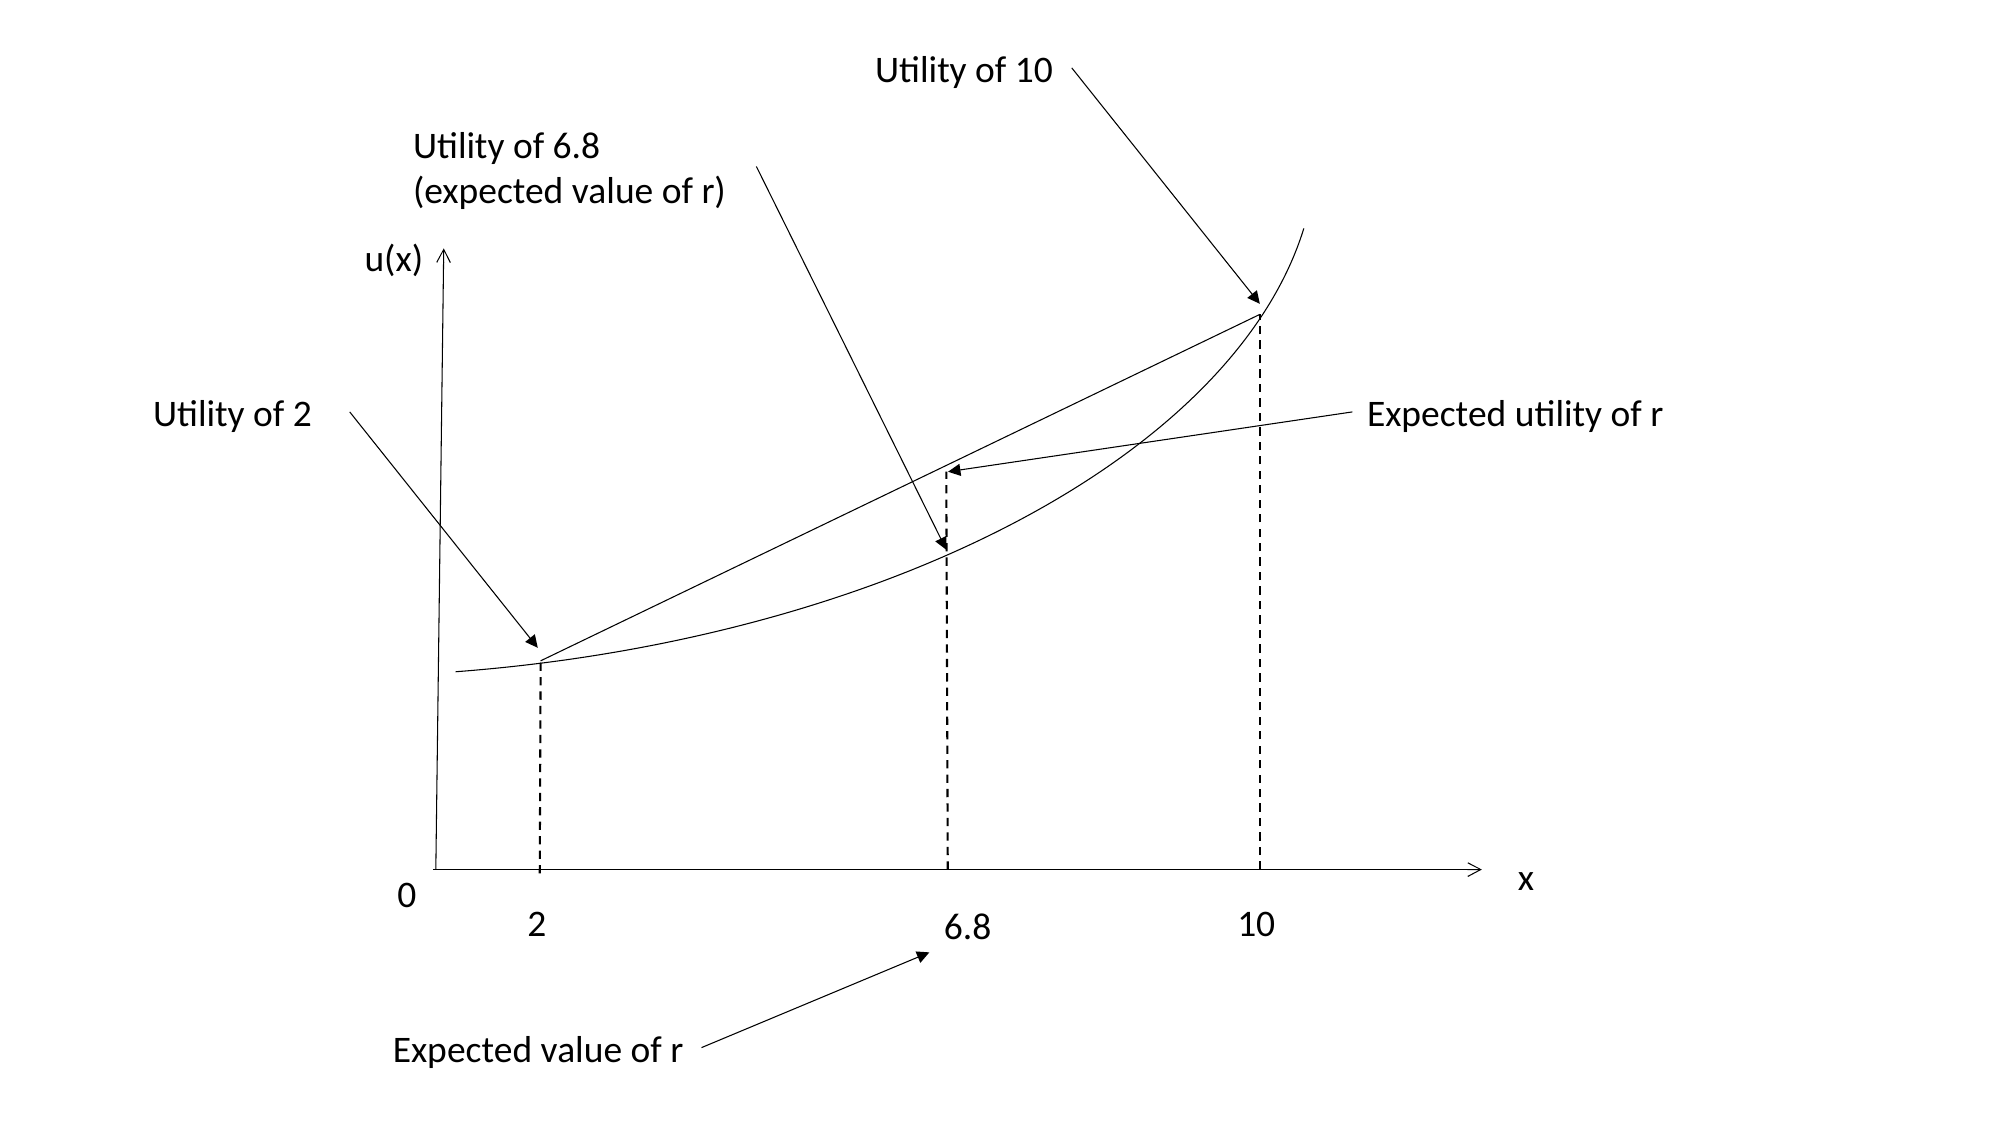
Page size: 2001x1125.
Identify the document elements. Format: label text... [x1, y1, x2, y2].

text_box [947, 211, 1305, 318]
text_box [349, 412, 538, 648]
text_box Utility of 6.8 (expected value of r) [398, 114, 757, 219]
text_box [435, 648, 444, 869]
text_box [756, 167, 947, 550]
text_box 2 [512, 891, 569, 952]
text_box Expected utility of r [1352, 382, 1706, 442]
text_box 10 [1222, 891, 1329, 952]
text_box Utility of 10 [860, 38, 1072, 98]
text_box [435, 248, 444, 412]
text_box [701, 952, 930, 1049]
text_box 0 [382, 862, 489, 923]
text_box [948, 412, 1353, 472]
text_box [540, 314, 1260, 661]
text_box Expected value of r [378, 1017, 702, 1078]
text_box 6.8 [929, 894, 1009, 955]
text_box x [1503, 845, 1827, 906]
text_box [402, 219, 756, 673]
text_box Utility of 2 [138, 382, 350, 442]
text_box u(x) [349, 226, 459, 287]
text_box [1071, 68, 1260, 304]
